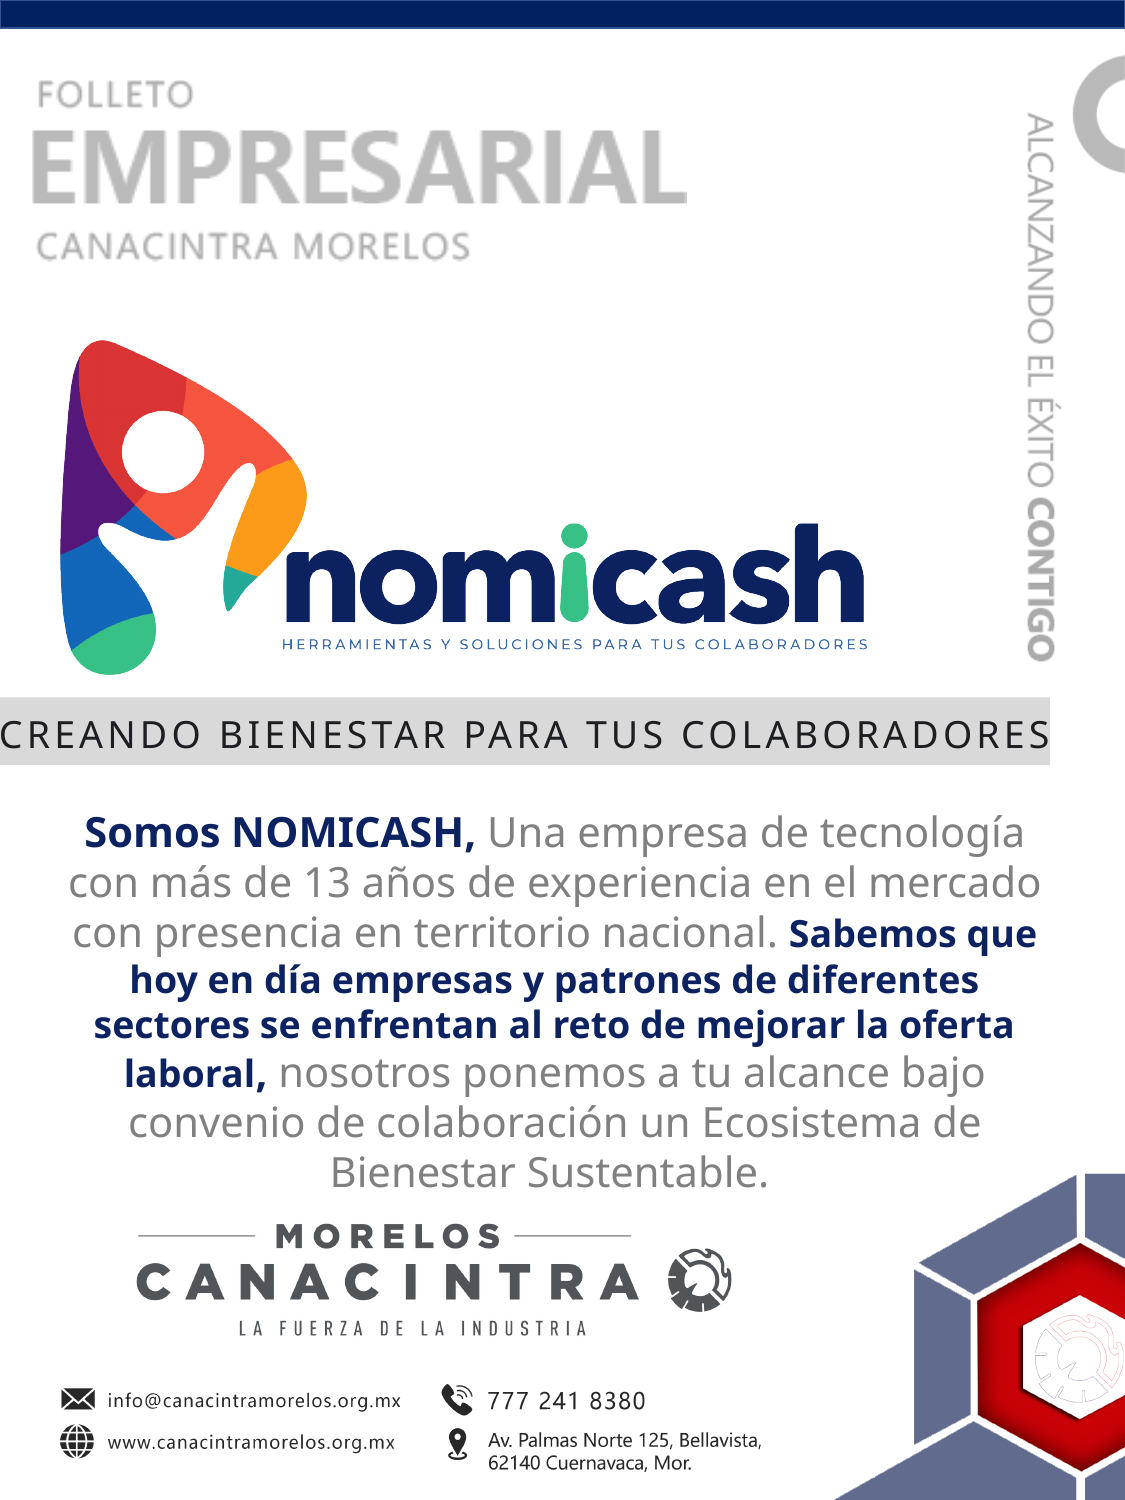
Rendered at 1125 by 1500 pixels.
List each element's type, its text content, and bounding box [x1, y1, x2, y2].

text_box [0, 0, 1125, 29]
text_box CREANDO BIENESTAR PARA TUS COLABORADORES [0, 703, 1088, 763]
picture [996, 52, 1125, 668]
picture [60, 340, 867, 675]
picture [810, 1172, 1125, 1500]
picture [60, 1384, 761, 1472]
text_box [0, 696, 1051, 703]
picture [32, 80, 687, 262]
text_box Somos NOMICASH, Una empresa de tecnología con más de 13 años de experiencia en el mercado con presencia en territorio nacional. Sabemos que hoy en día empresas y patrones de diferentes sectores se enfrentan al reto de mejorar la oferta laboral, nosotros ponemos a tu alcance bajo convenio de colaboración un Ecosistema de Bienestar Sustentable. [51, 798, 1059, 1204]
picture [133, 1220, 735, 1339]
